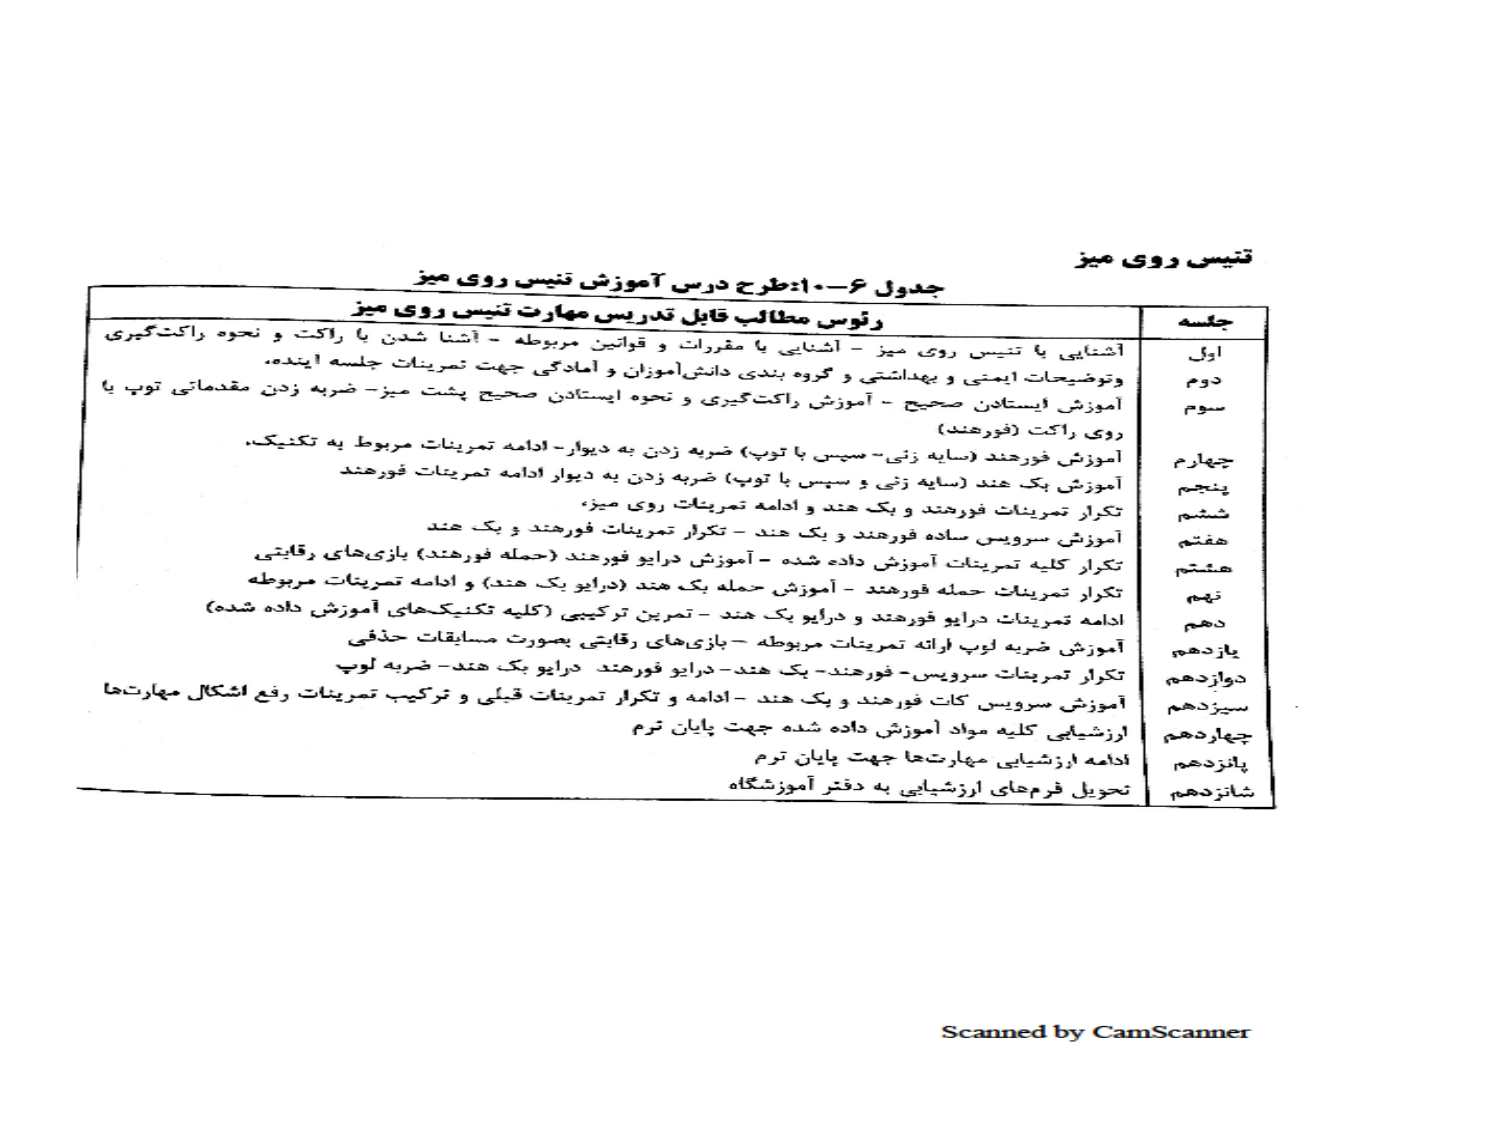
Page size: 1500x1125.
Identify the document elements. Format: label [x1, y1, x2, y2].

text_box [76, 42, 1318, 1050]
